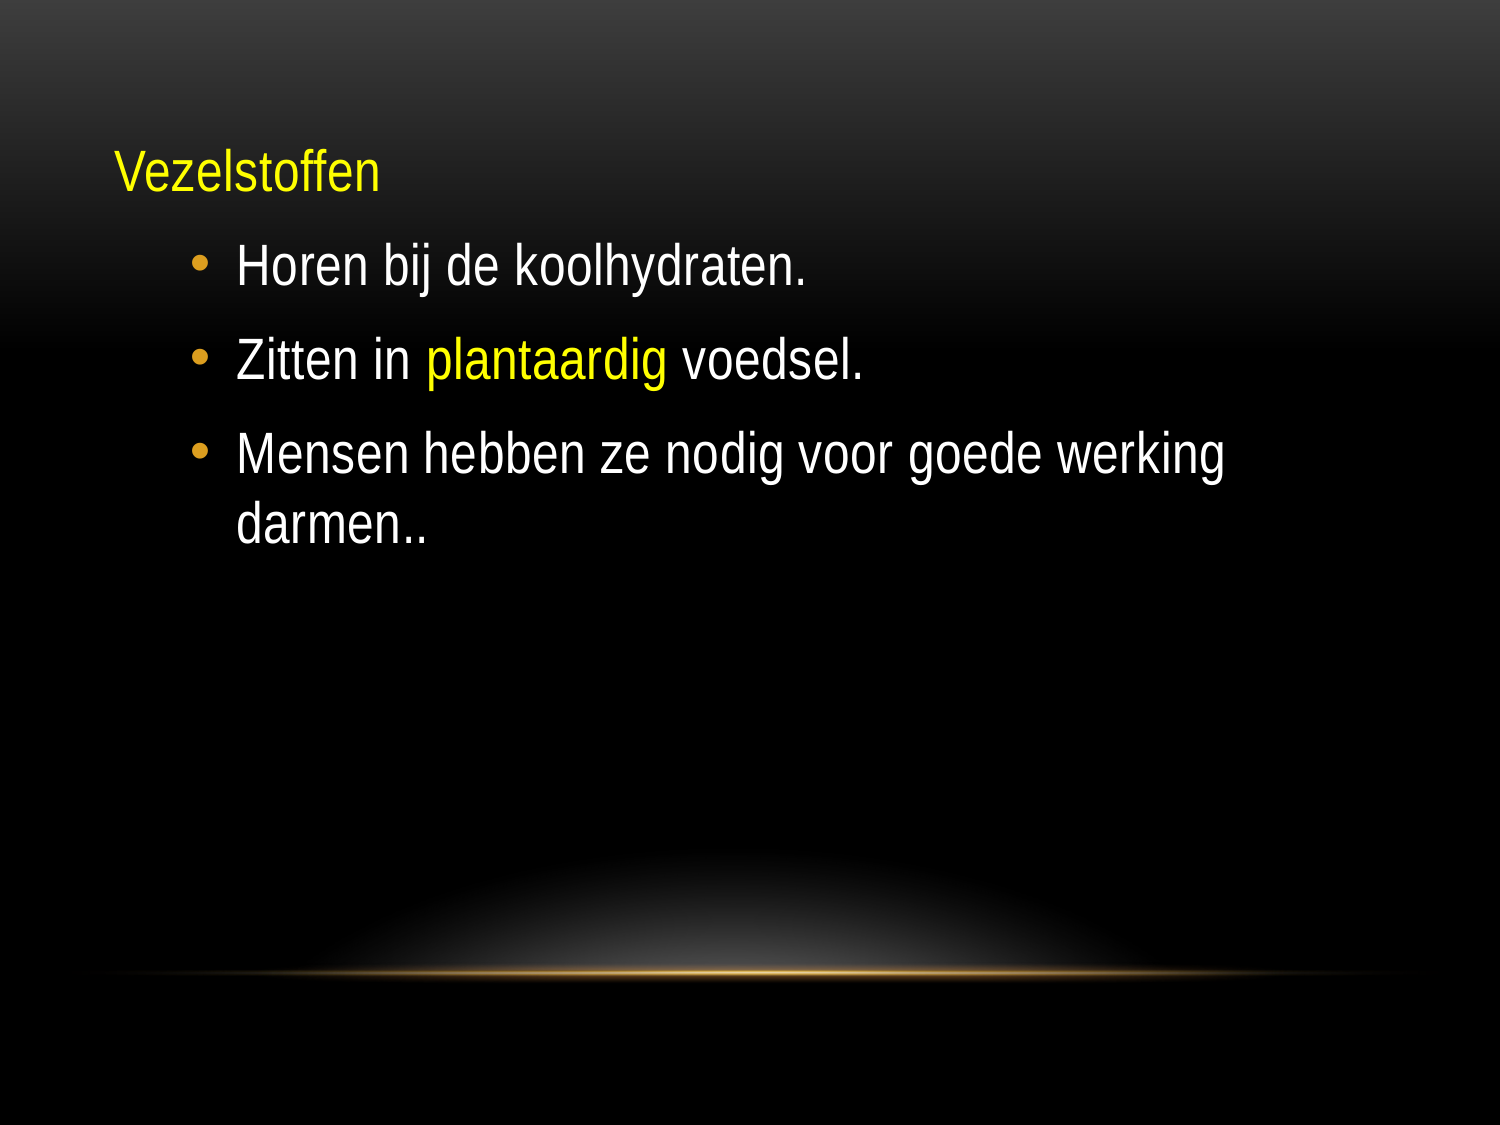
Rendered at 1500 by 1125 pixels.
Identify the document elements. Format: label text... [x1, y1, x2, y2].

picture [0, 0, 1500, 1125]
list Vezelstoffen Horen bij de koolhydraten. Zitten in plantaardig voedsel. Mensen hebben ze nodig voor goede werking darmen.. [99, 125, 1400, 938]
